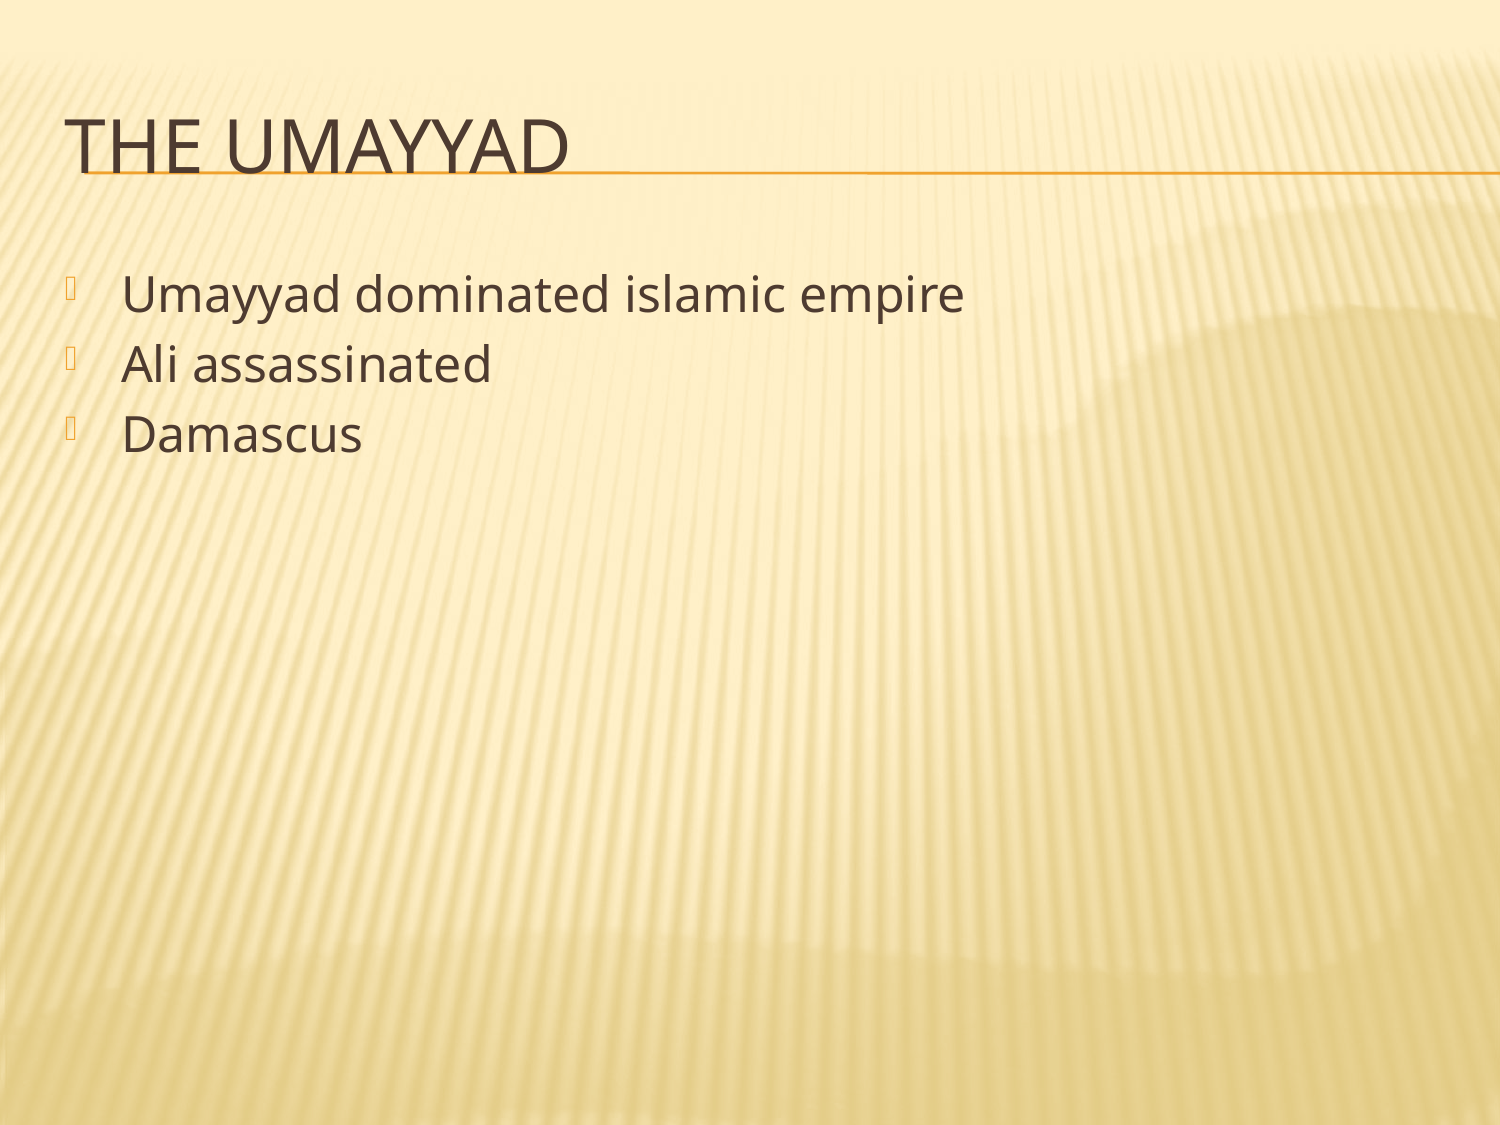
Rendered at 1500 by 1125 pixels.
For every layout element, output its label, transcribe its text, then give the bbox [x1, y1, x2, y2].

list Umayyad dominated islamic empire Ali assassinated Damascus [50, 254, 1475, 998]
title The Umayyad [50, 75, 1475, 213]
